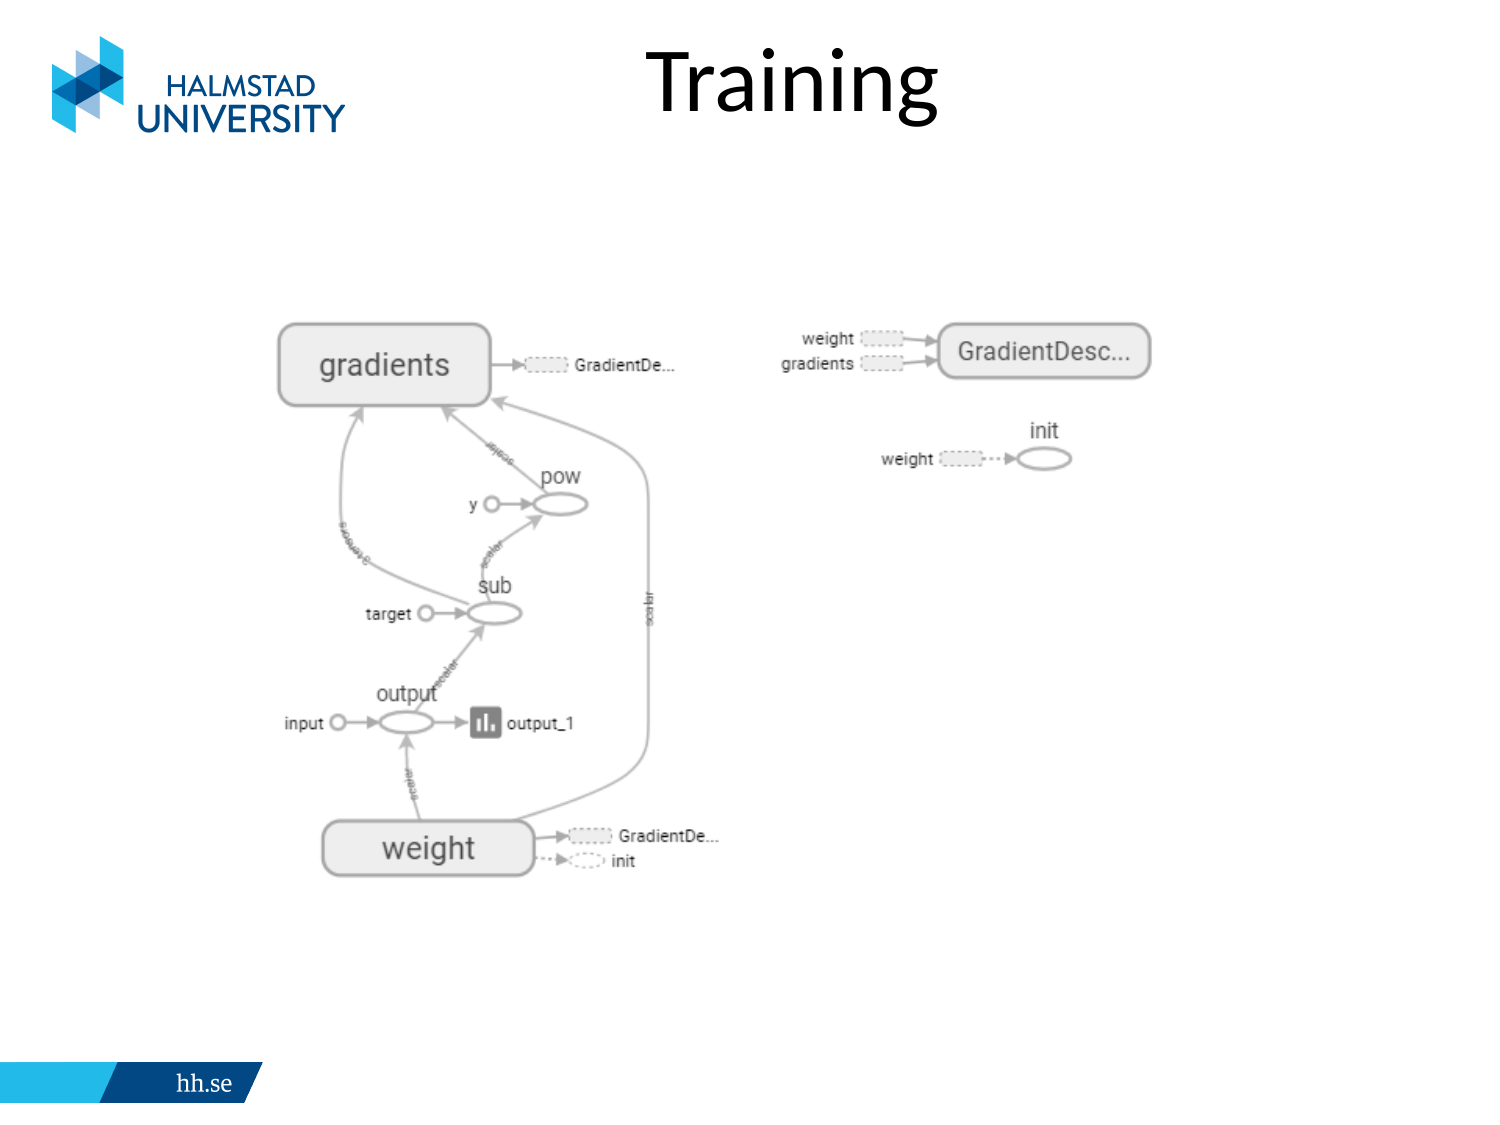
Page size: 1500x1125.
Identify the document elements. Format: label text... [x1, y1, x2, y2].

picture [52, 36, 157, 133]
title Training [157, 14, 1429, 263]
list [203, 193, 1274, 983]
picture [0, 1062, 263, 1103]
